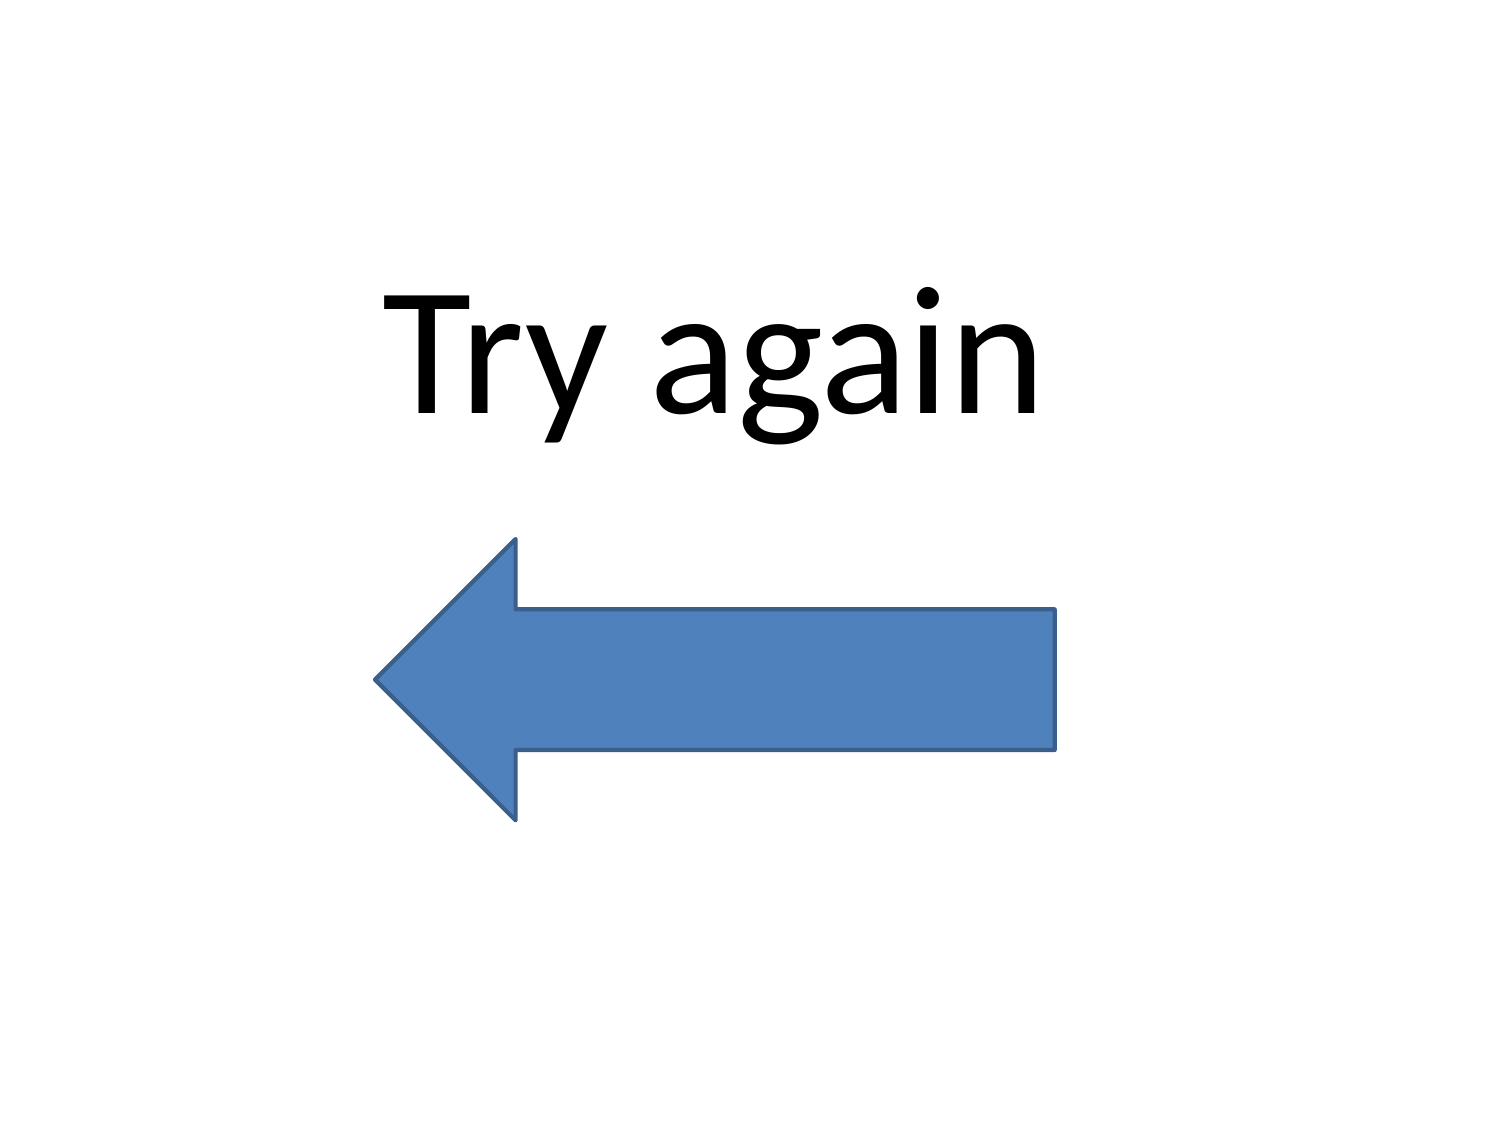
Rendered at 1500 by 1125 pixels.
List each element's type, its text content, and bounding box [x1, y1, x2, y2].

text_box [372, 537, 1057, 823]
text_box Try again [93, 222, 1336, 458]
